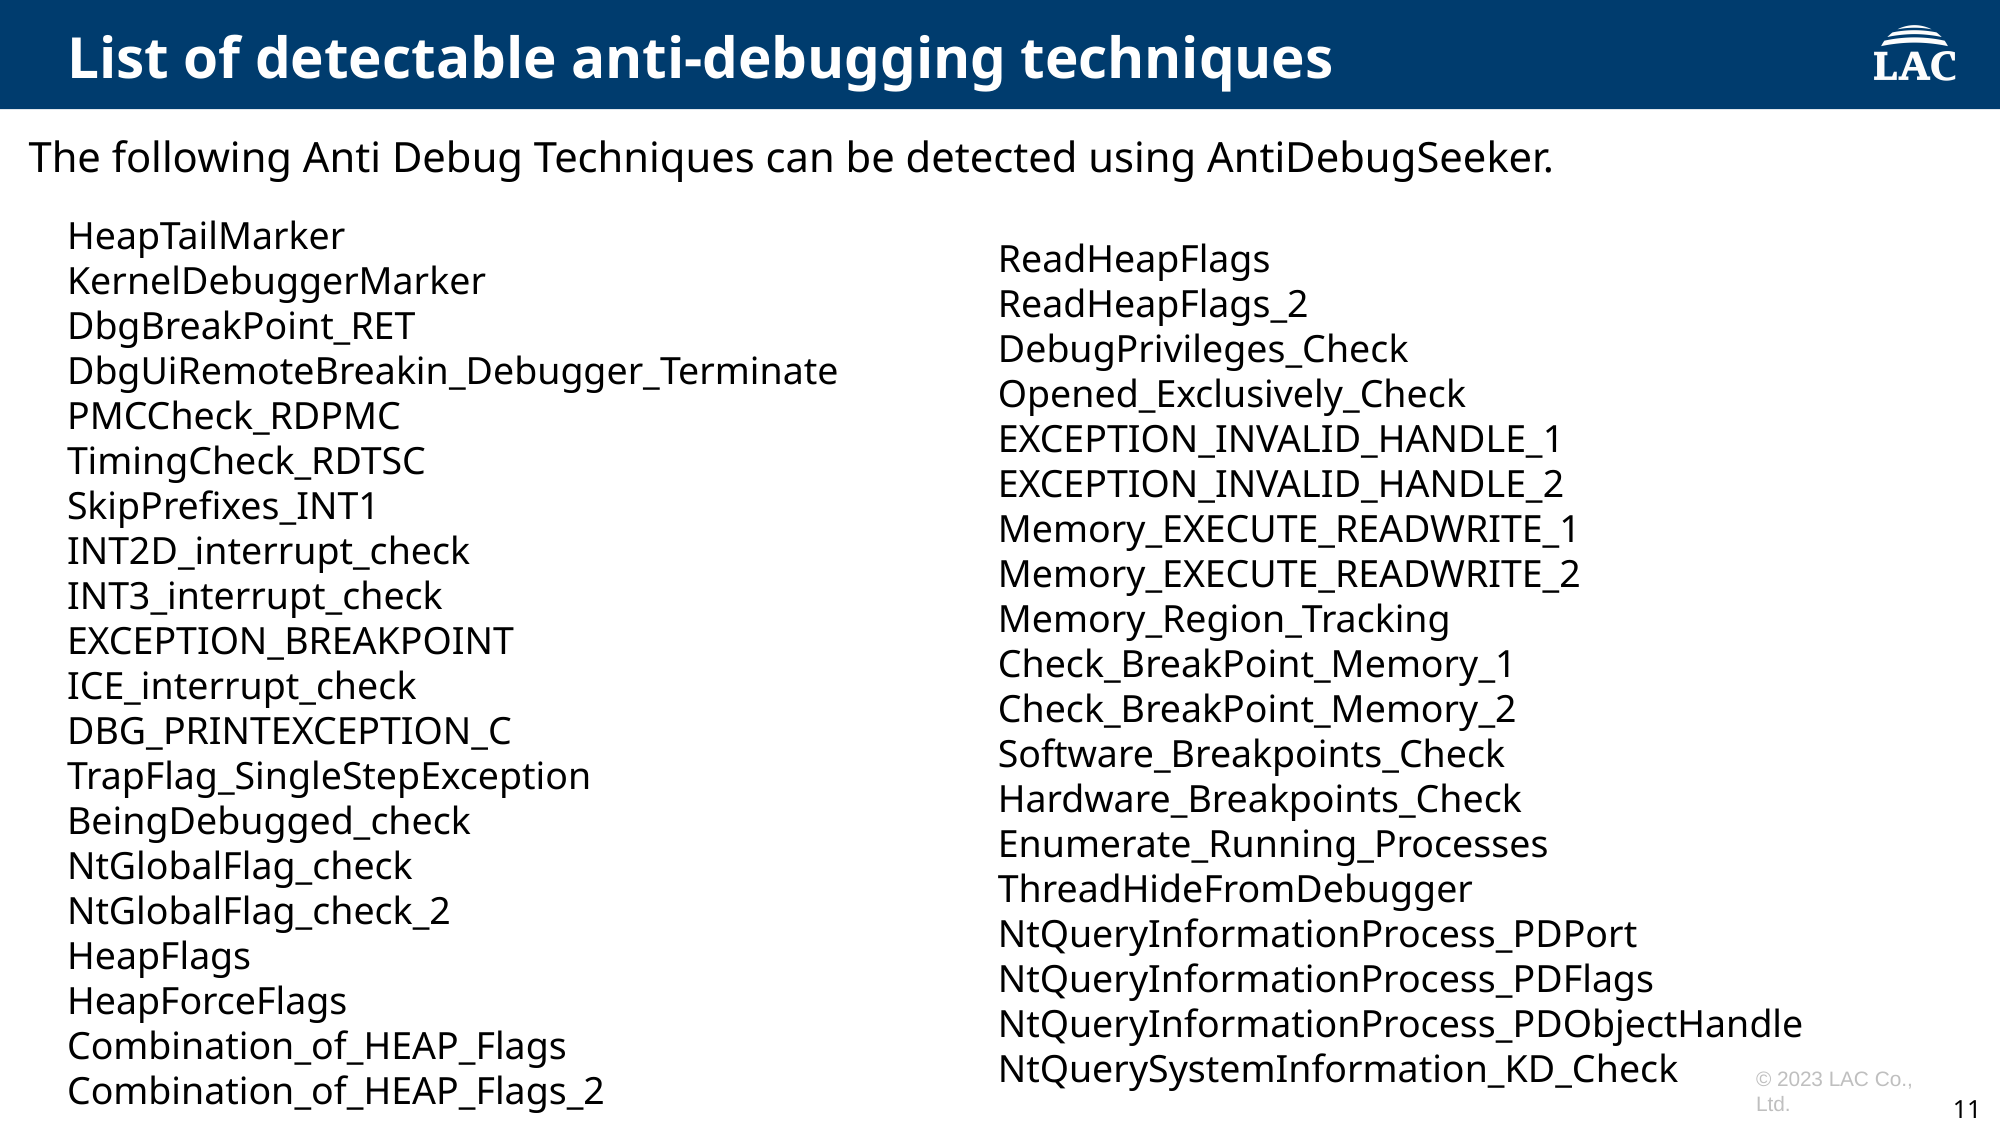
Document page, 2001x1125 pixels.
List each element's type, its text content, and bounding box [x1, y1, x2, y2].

title List of detectable anti-debugging techniques [52, 22, 1778, 99]
picture [1860, 11, 1969, 94]
text_box The following Anti Debug Techniques can be detected using AntiDebugSeeker. [13, 122, 1634, 188]
text_box HeapTailMarker KernelDebuggerMarker DbgBreakPoint_RET DbgUiRemoteBreakin_Debugger_Terminate PMCCheck_RDPMC TimingCheck_RDTSC SkipPrefixes_INT1 INT2D_interrupt_check INT3_interrupt_check EXCEPTION_BREAKPOINT ICE_interrupt_check DBG_PRINTEXCEPTION_C TrapFlag_SingleStepException BeingDebugged_check NtGlobalFlag_check NtGlobalFlag_check_2 HeapFlags HeapForceFlags Combination_of_HEAP_Flags Combination_of_HEAP_Flags_2 [52, 204, 948, 1120]
text_box ReadHeapFlags ReadHeapFlags_2 DebugPrivileges_Check Opened_Exclusively_Check EXCEPTION_INVALID_HANDLE_1 EXCEPTION_INVALID_HANDLE_2 Memory_EXECUTE_READWRITE_1 Memory_EXECUTE_READWRITE_2 Memory_Region_Tracking Check_BreakPoint_Memory_1 Check_BreakPoint_Memory_2 Software_Breakpoints_Check Hardware_Breakpoints_Check Enumerate_Running_Processes ThreadHideFromDebugger NtQueryInformationProcess_PDPort NtQueryInformationProcess_PDFlags NtQueryInformationProcess_PDObjectHandle NtQuerySystemInformation_KD_Check [983, 227, 1879, 1098]
